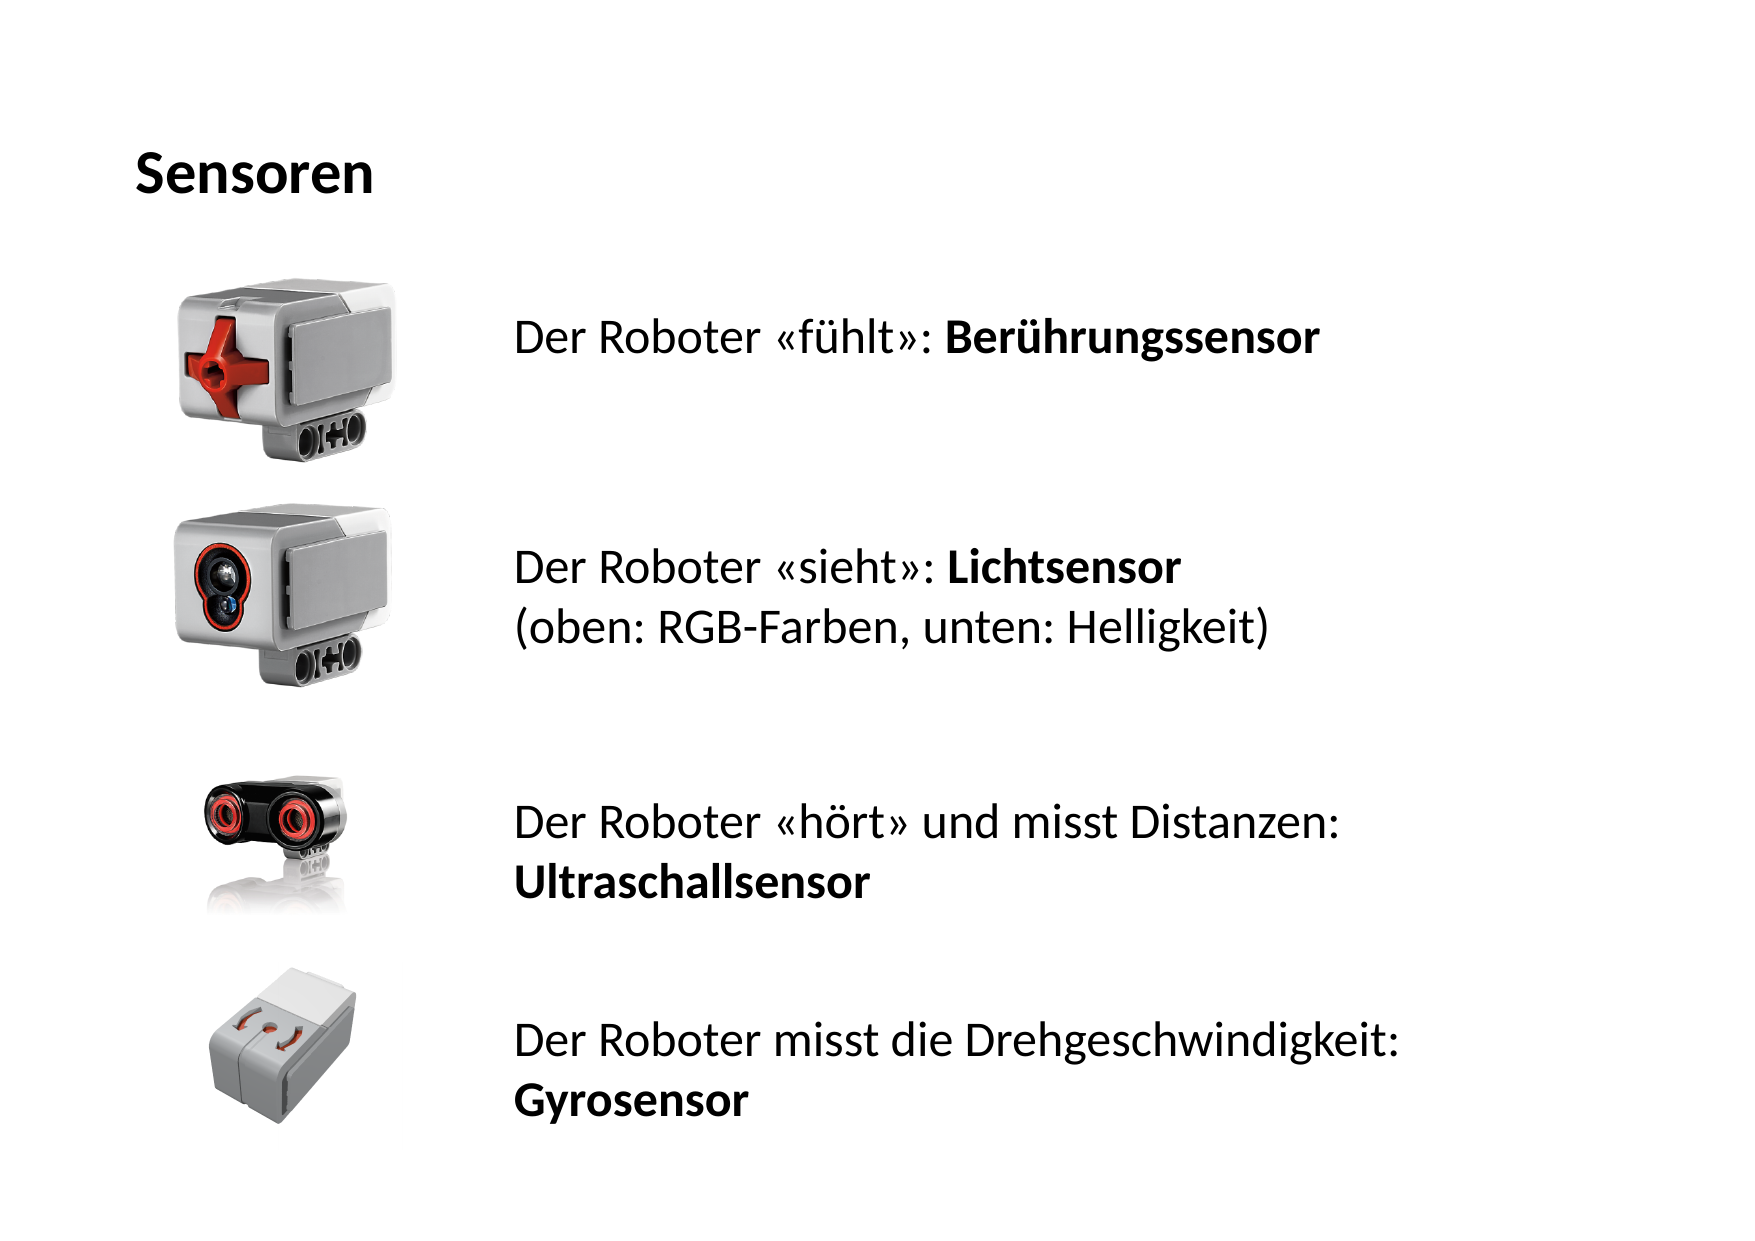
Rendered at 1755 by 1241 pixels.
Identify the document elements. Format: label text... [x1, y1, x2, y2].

picture [156, 501, 406, 688]
picture [154, 277, 404, 464]
text_box Der Roboter «fühlt»: Berührungssensor [499, 296, 1600, 372]
text_box Der Roboter misst die Drehgeschwindigkeit: Gyrosensor [499, 999, 1600, 1134]
title Sensoren [121, 124, 1503, 251]
text_box Der Roboter «sieht»: Lichtsensor (oben: RGB-Farben, unten: Helligkeit) [499, 525, 1503, 661]
text_box Der Roboter «hört» und misst Distanzen: Ultraschallsensor [499, 781, 1503, 917]
picture [156, 749, 406, 936]
picture [154, 962, 404, 1150]
